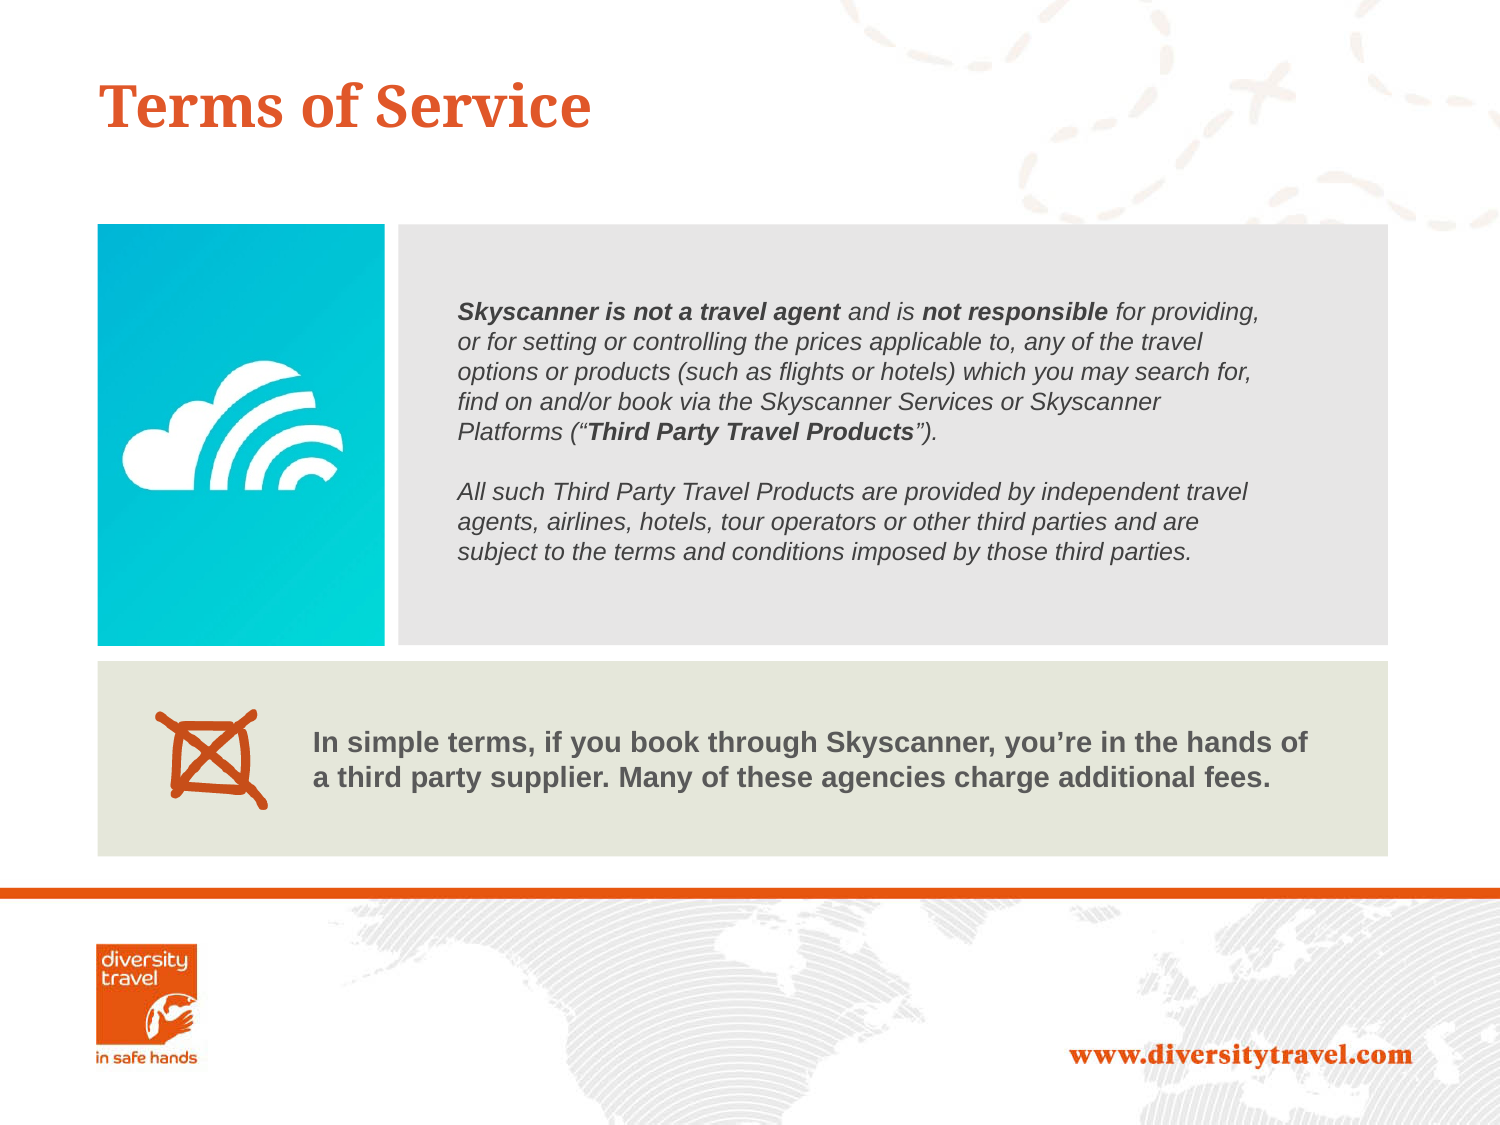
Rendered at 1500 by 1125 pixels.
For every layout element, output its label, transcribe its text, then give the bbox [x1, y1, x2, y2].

text_box In simple terms, if you book through Skyscanner, you’re in the hands of a third party supplier. Many of these agencies charge additional fees. [298, 715, 1330, 801]
list Terms of Service [84, 69, 862, 232]
text_box [397, 223, 1389, 646]
text_box [97, 660, 1389, 857]
picture [0, 0, 1500, 1125]
text_box Skyscanner is not a travel agent and is not responsible for providing, or for setting or controlling the prices applicable to, any of the travel options or products (such as flights or hotels) which you may search for, find on and/or book via the Skyscanner Services or Skyscanner Platforms (“Third Party Travel Products”). All such Third Party Travel Products are provided by independent travel agents, airlines, hotels, tour operators or other third parties and are subject to the terms and conditions imposed by those third parties. [442, 288, 1289, 573]
